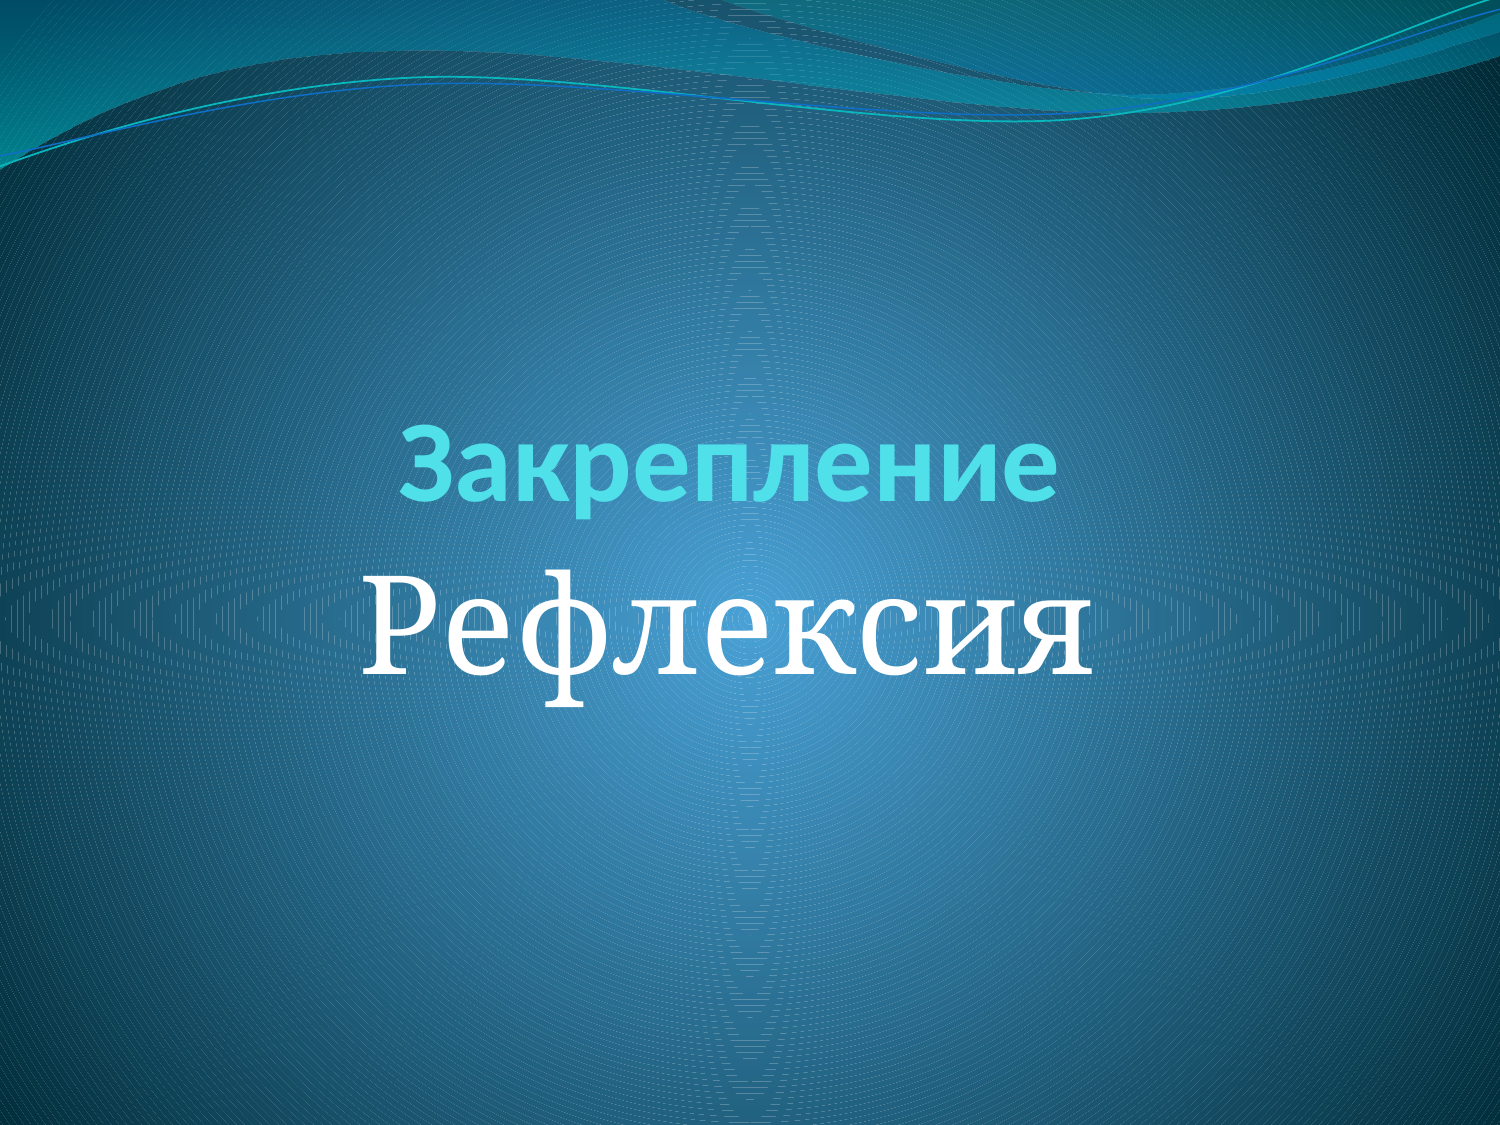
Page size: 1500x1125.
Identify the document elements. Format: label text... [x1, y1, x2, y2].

subtitle Рефлексия [87, 529, 1376, 818]
title Закрепление [87, 224, 1376, 525]
